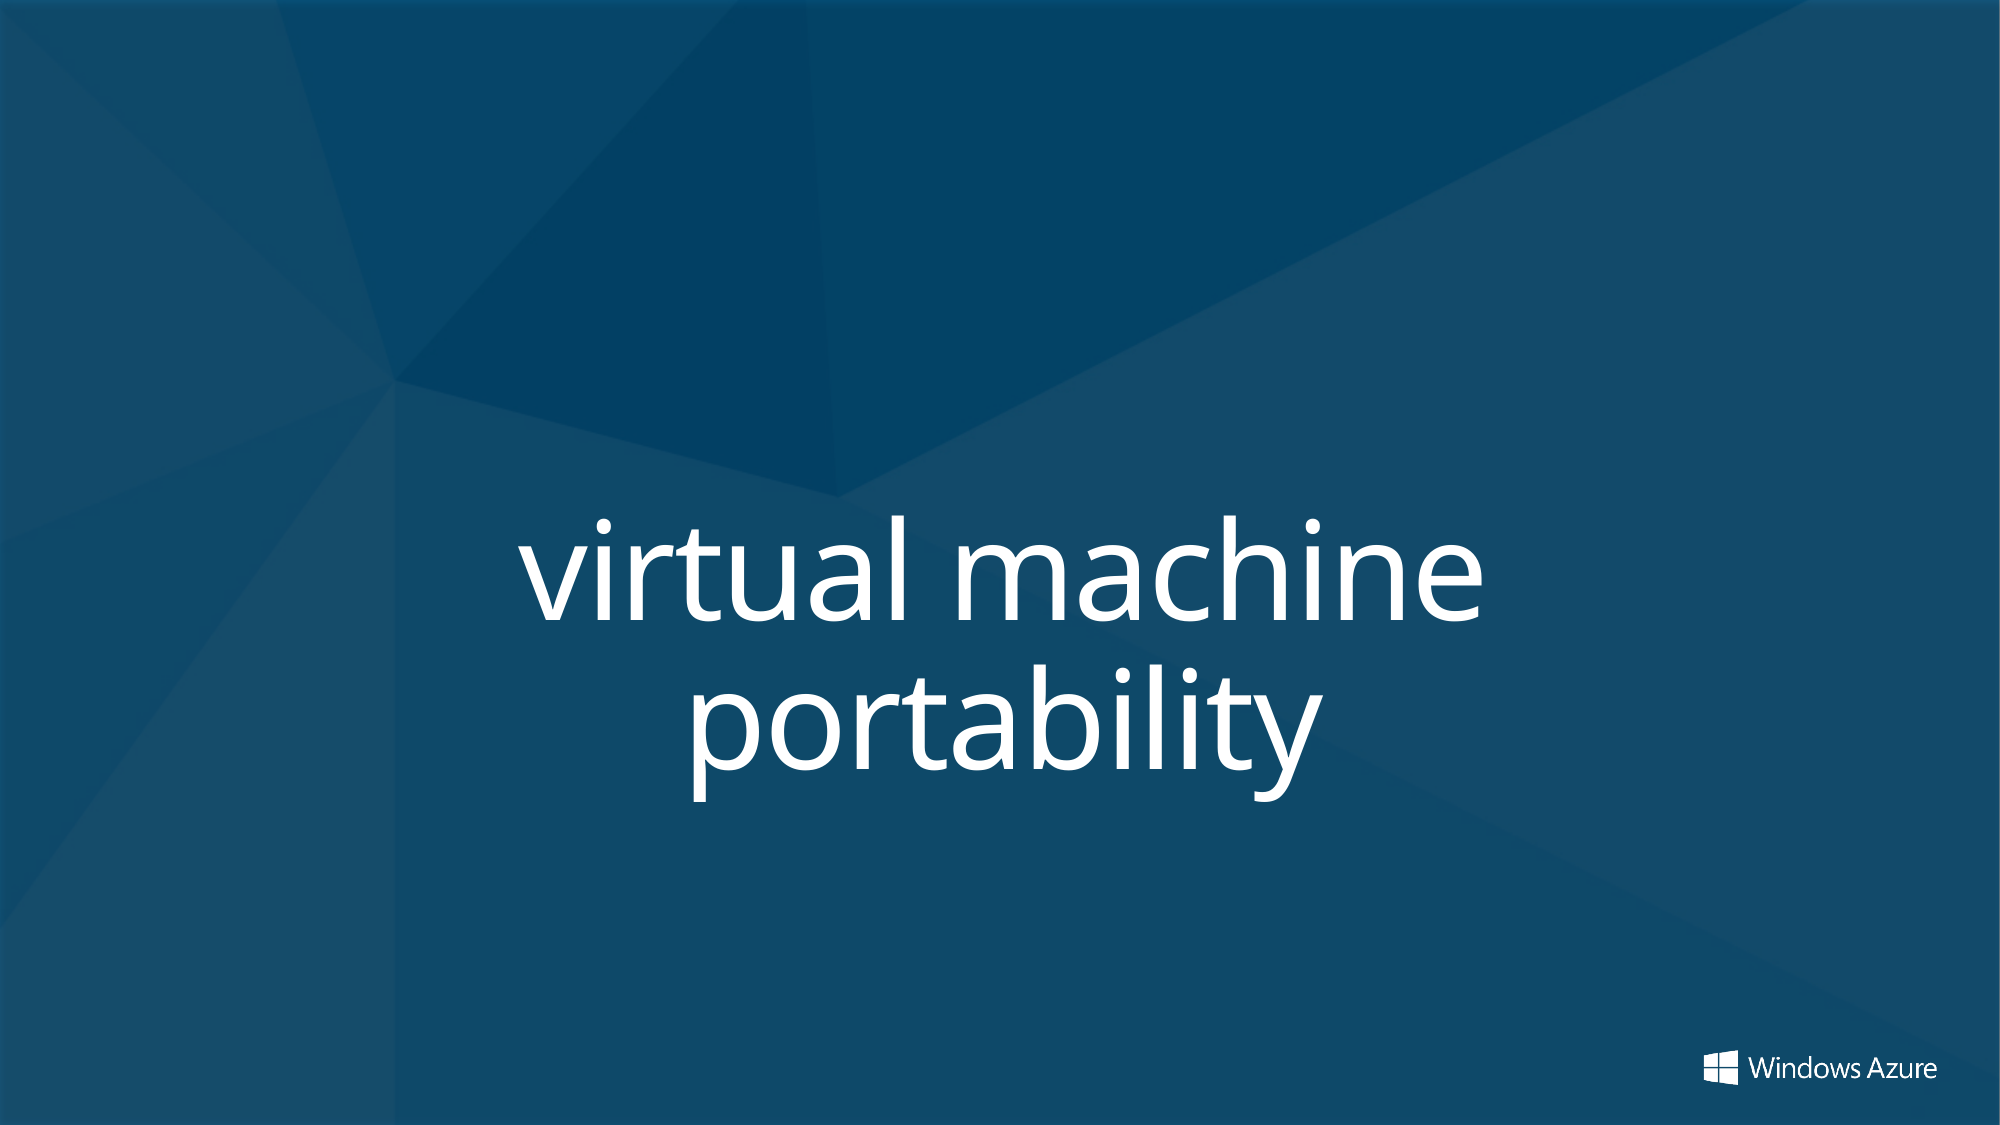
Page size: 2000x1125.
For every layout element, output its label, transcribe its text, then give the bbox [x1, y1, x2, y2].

picture [0, 0, 2000, 1125]
text_box virtual machine portability [209, 501, 1797, 799]
